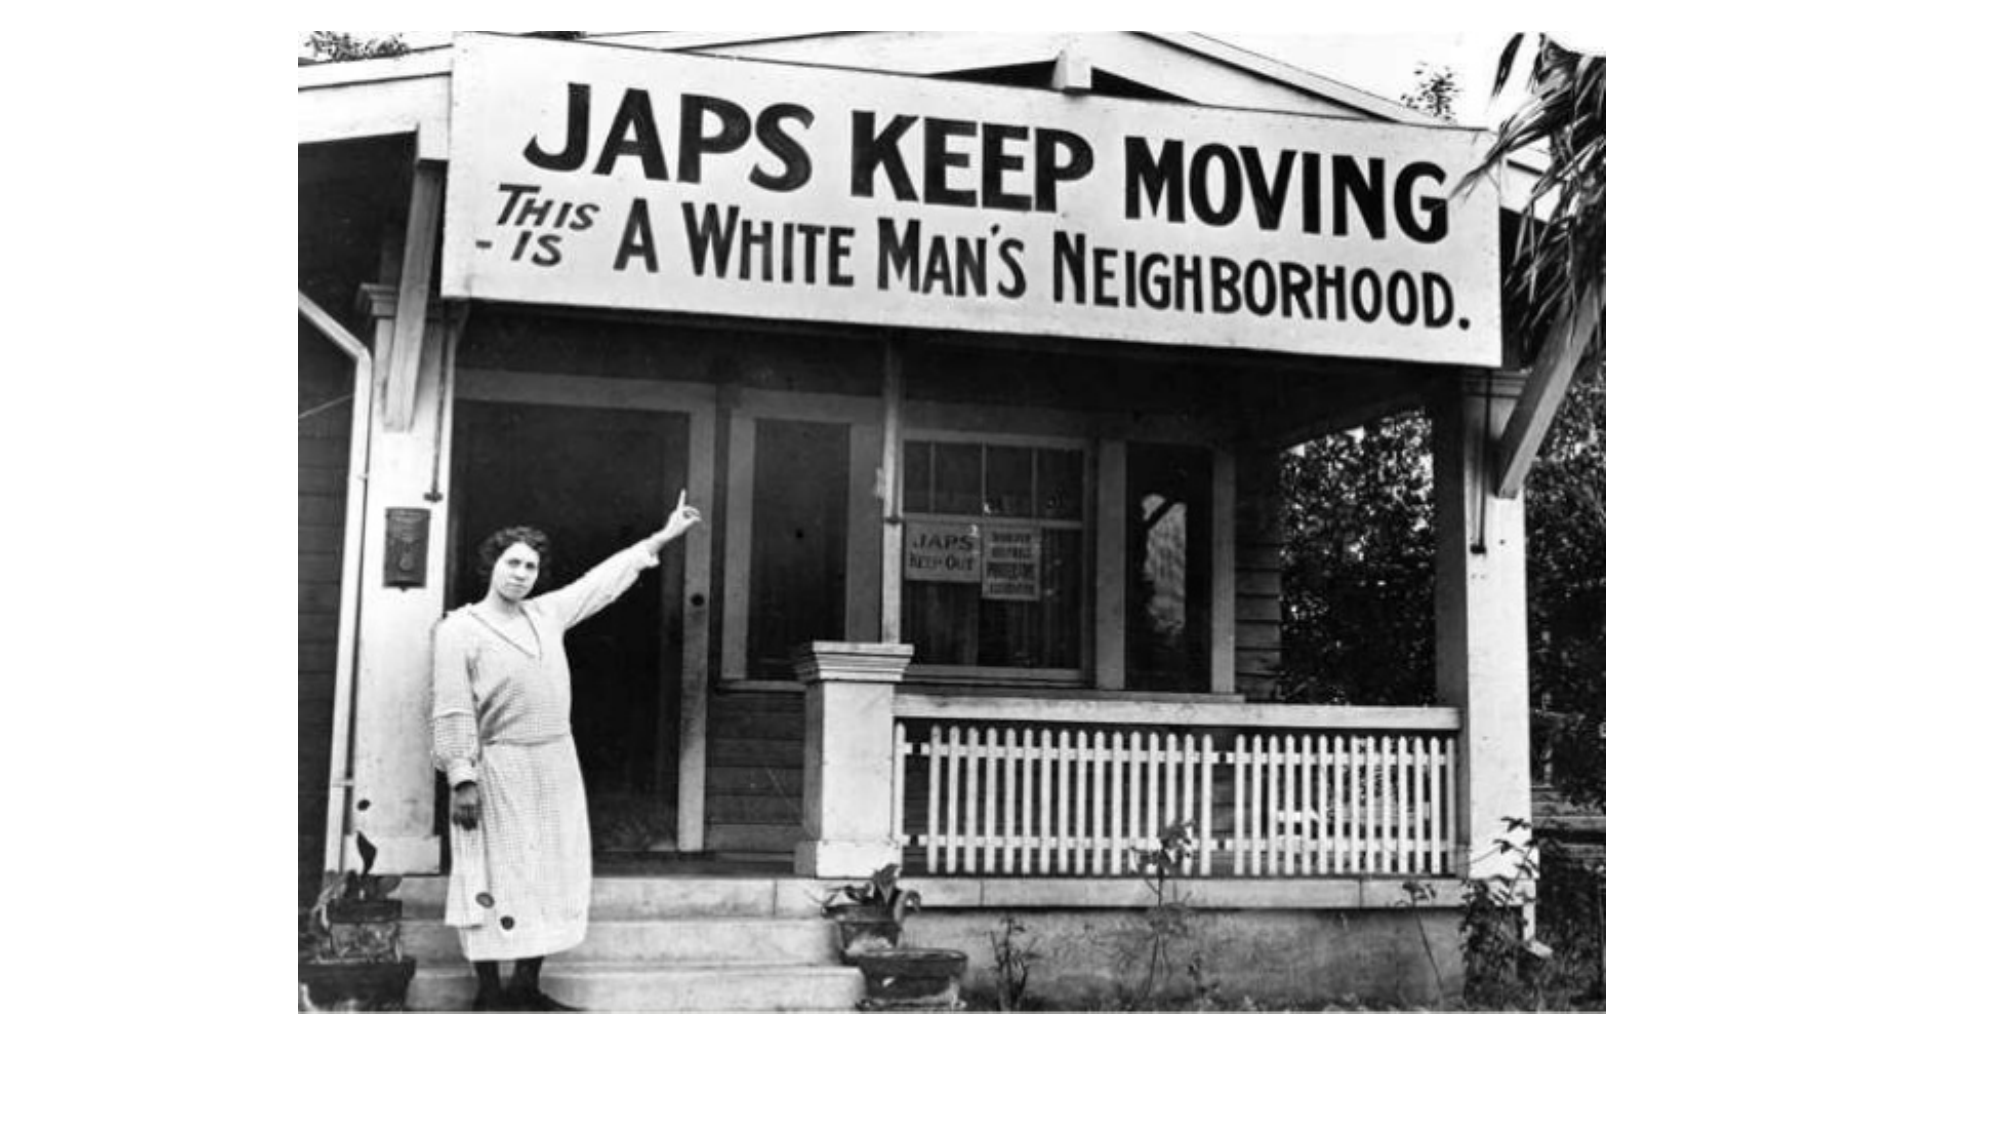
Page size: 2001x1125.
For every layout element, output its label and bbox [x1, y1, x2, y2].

picture [298, 31, 1606, 1014]
